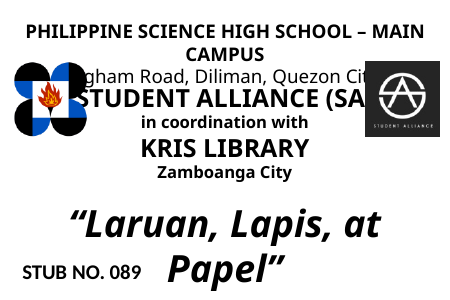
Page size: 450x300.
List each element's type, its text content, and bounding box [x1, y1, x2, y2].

text_box STUDENT ALLIANCE (SA) in coordination with KRIS LIBRARY Zamboanga City [0, 74, 450, 190]
picture [12, 60, 88, 137]
picture [364, 60, 441, 137]
text_box STUB NO. 089 [7, 251, 213, 292]
text_box “Laruan, Lapis, at Papel” [0, 192, 450, 298]
text_box PHILIPPINE SCIENCE HIGH SCHOOL – MAIN CAMPUS Agham Road, Diliman, Quezon City [0, 12, 450, 74]
